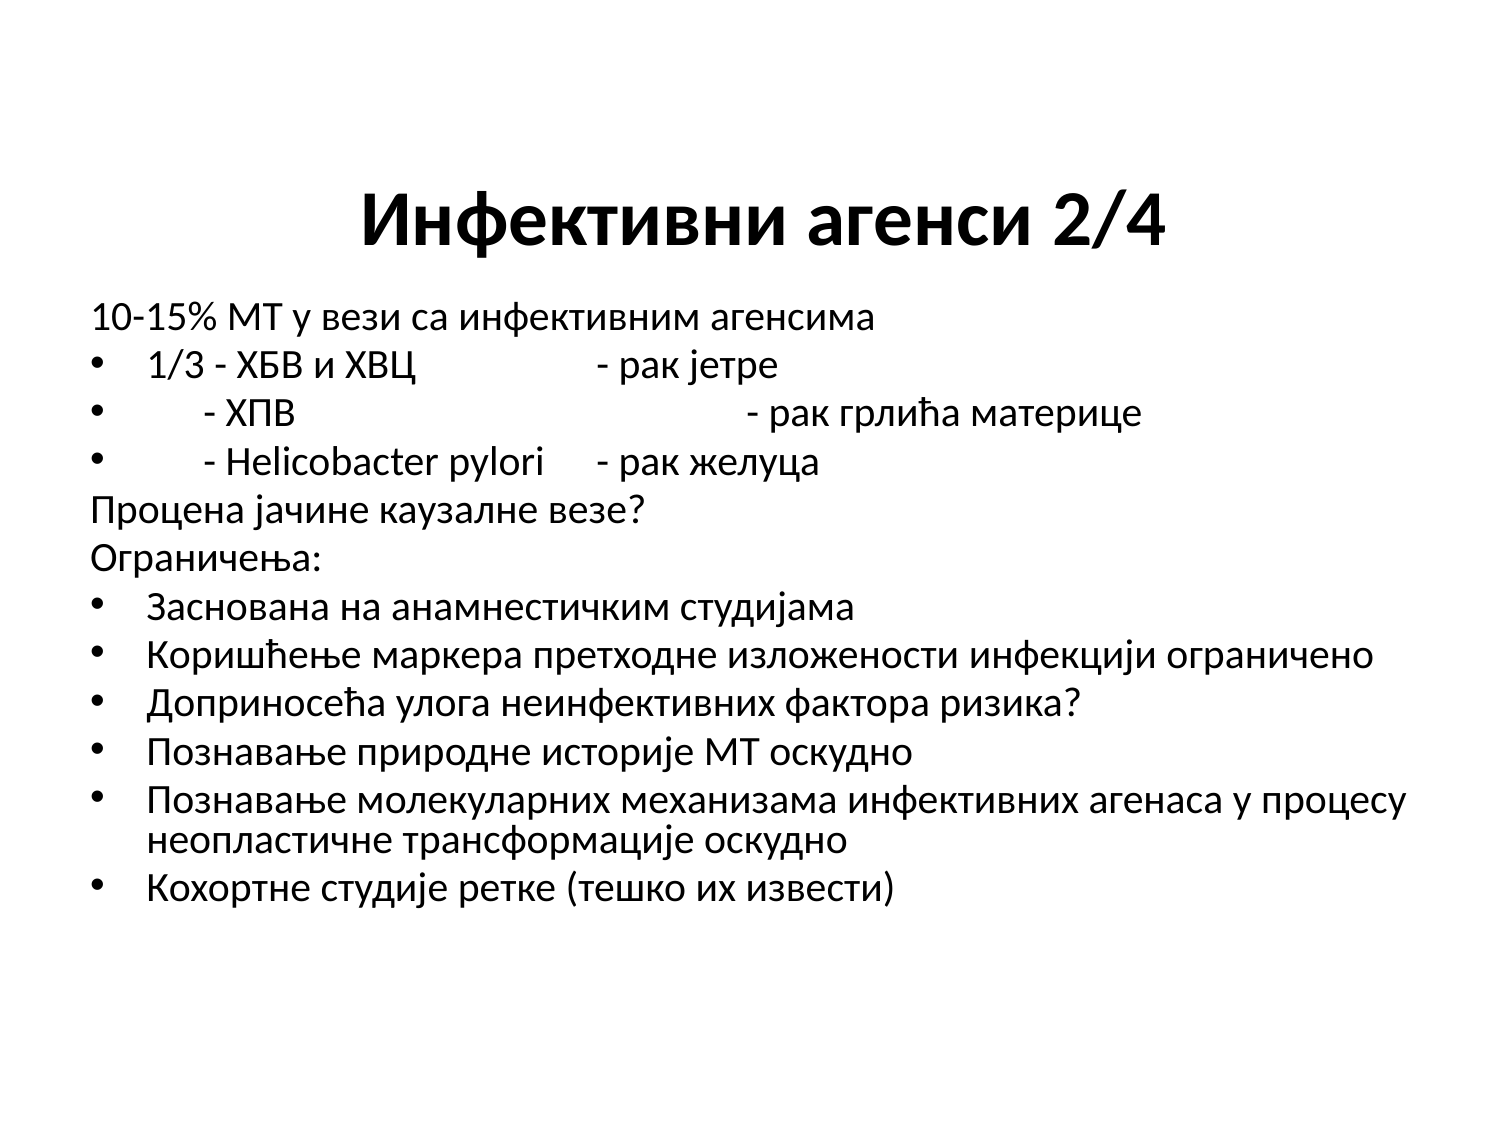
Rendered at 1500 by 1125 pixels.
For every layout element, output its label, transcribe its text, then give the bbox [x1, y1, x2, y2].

list 10-15% МТ у вези са инфективним агенсима 1/3 - ХБВ и ХВЦ - рак јетре - ХПВ - рак грлића материце - Helicobacter pylori - рак желуца Процена јачине каузалне везе? Ограничења: Заснована на анамнестичким студијама Коришћење маркера претходне изложености инфекцији ограничено Доприносећа улога неинфективних фактора ризика? Познавање природне историје МТ оскудно Познавање молекуларних механизама инфективних агенаса у процесу неопластичне трансформације оскудно Кохортне студије ретке (тешко их извести) [75, 290, 1425, 1125]
title Инфективни агенси 2/4 [88, 90, 1439, 337]
